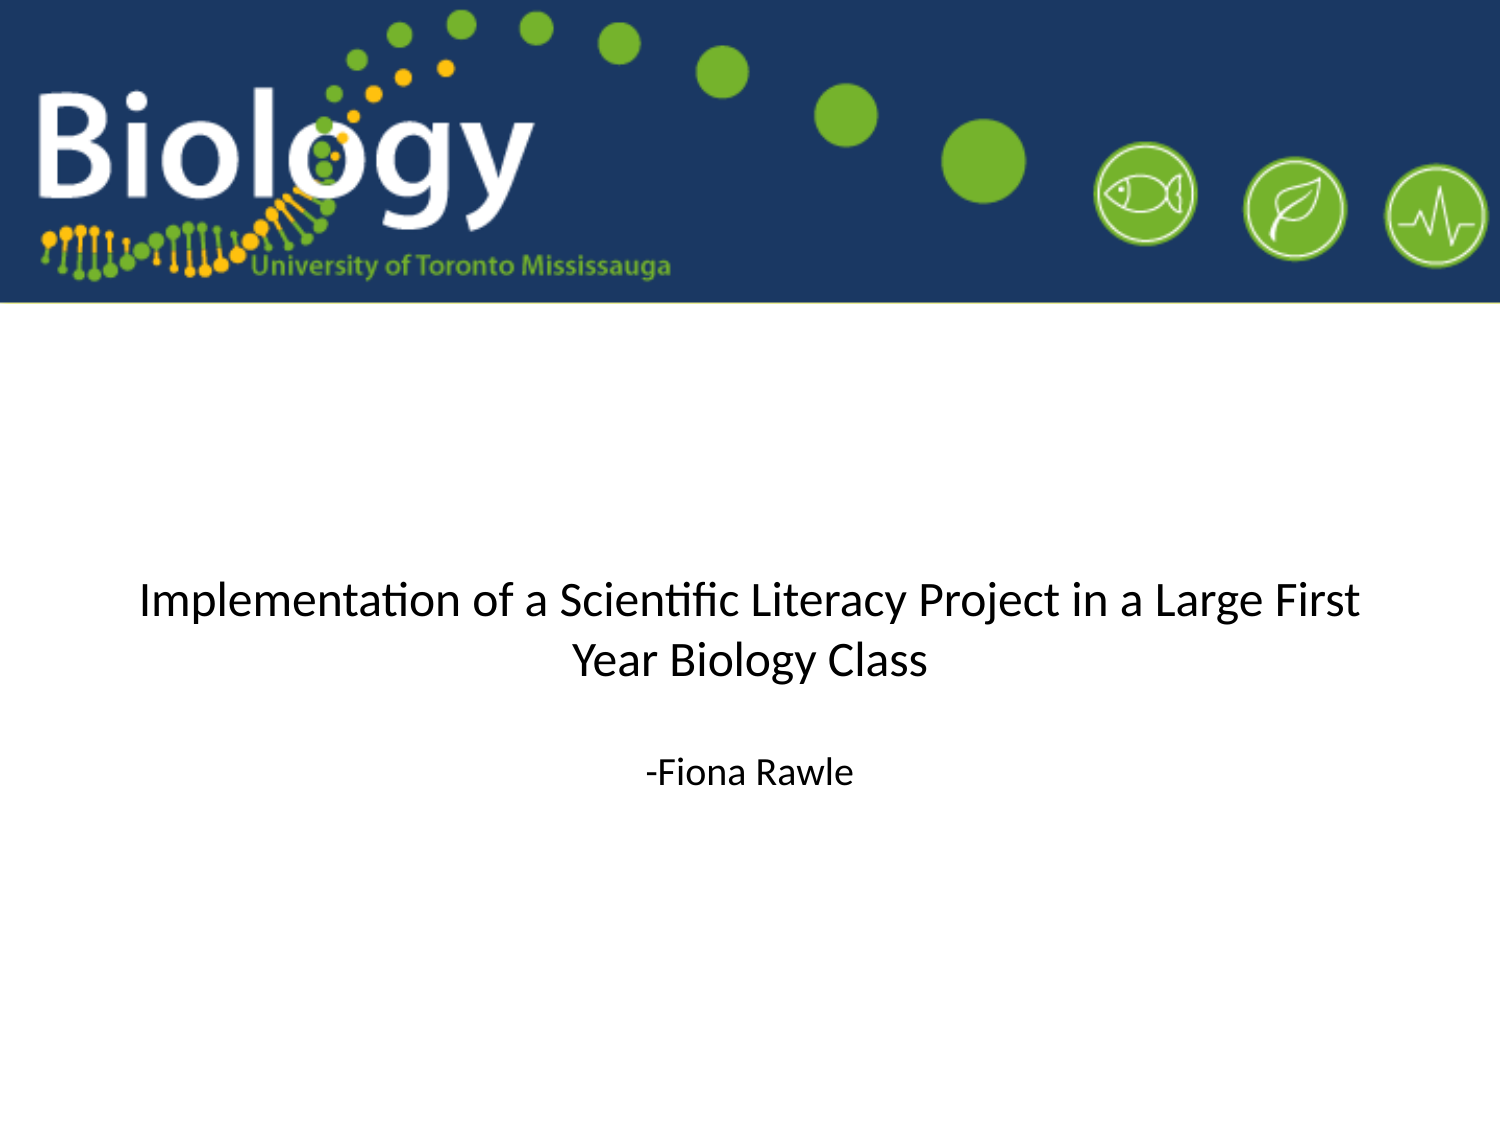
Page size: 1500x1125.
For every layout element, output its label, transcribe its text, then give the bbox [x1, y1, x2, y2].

title Implementation of a Scientific Literacy Project in a Large First Year Biology Class -Fiona Rawle [112, 559, 1388, 801]
picture [0, 0, 1500, 304]
